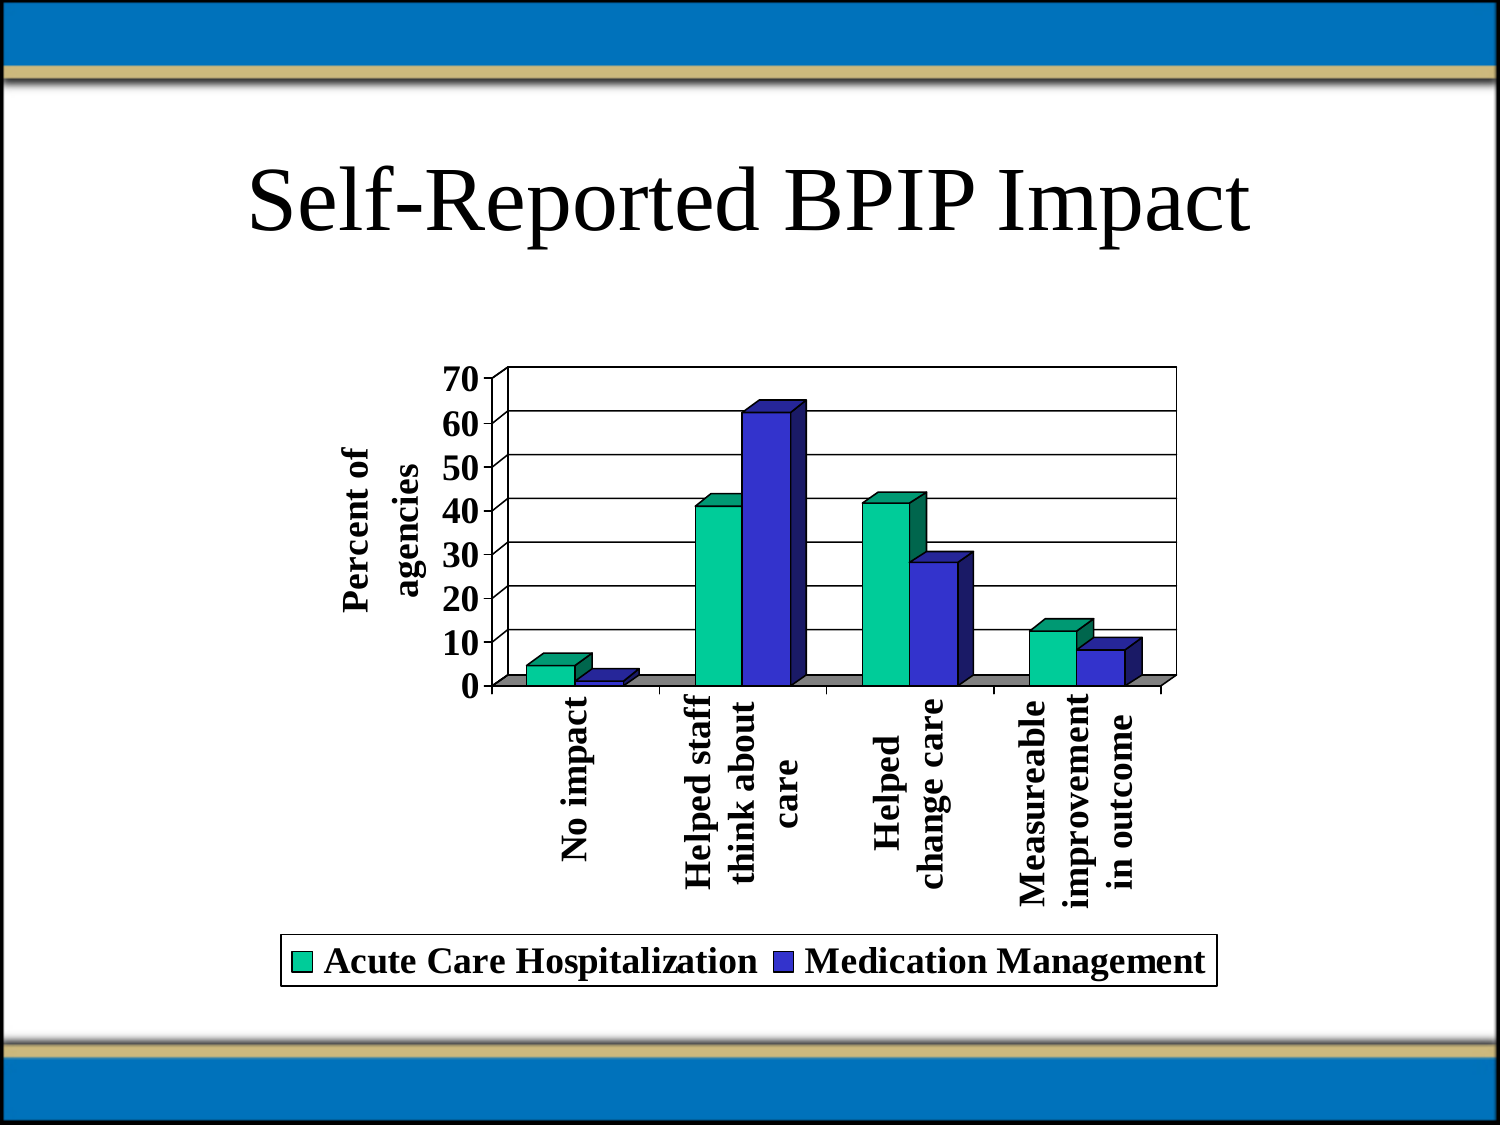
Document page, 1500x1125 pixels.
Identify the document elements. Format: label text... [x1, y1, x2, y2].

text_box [112, 324, 1388, 1001]
title Self-Reported BPIP Impact [112, 99, 1388, 288]
picture [0, 0, 1500, 1125]
